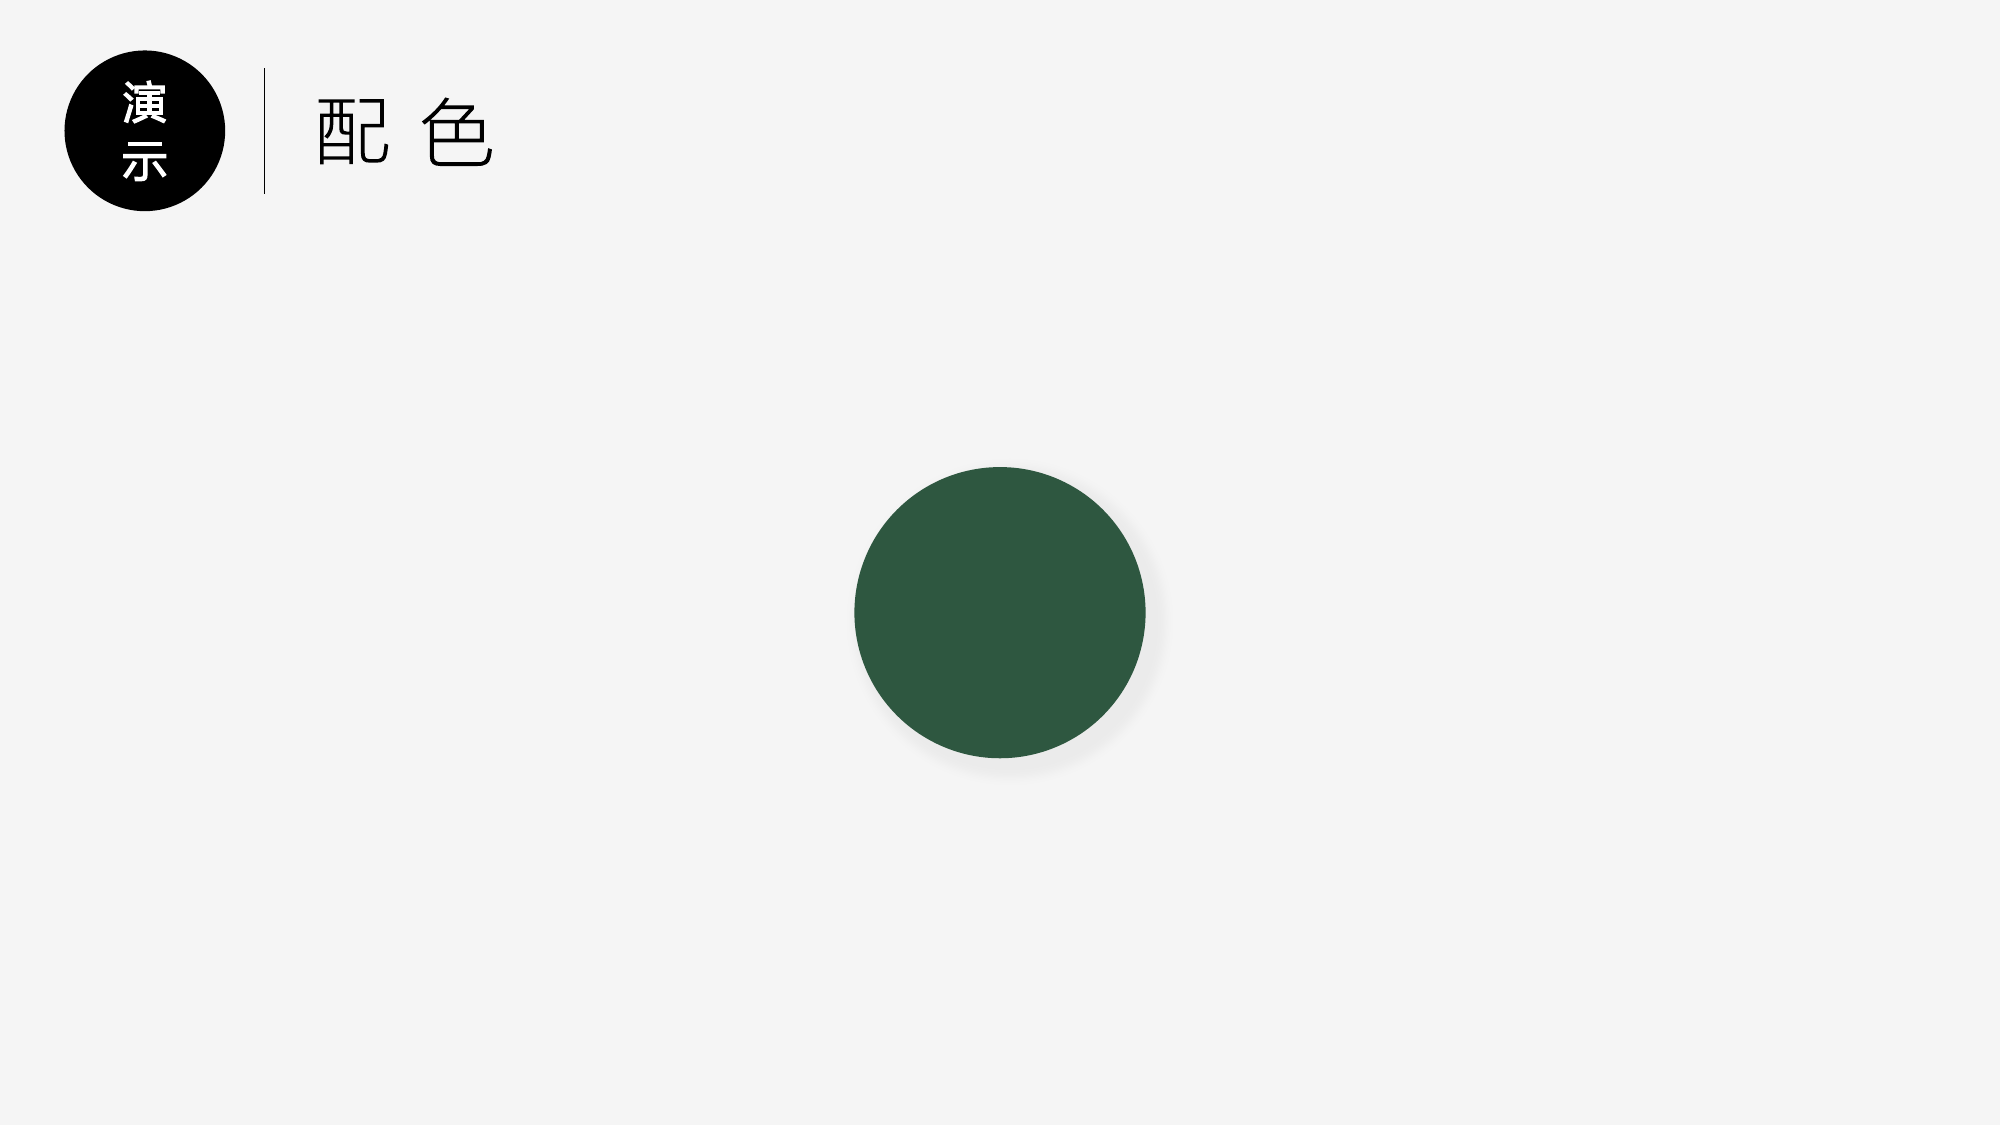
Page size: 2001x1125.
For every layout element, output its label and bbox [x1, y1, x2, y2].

text_box [853, 466, 1147, 760]
text_box [318, 97, 492, 167]
text_box [124, 81, 166, 181]
text_box [63, 49, 227, 213]
